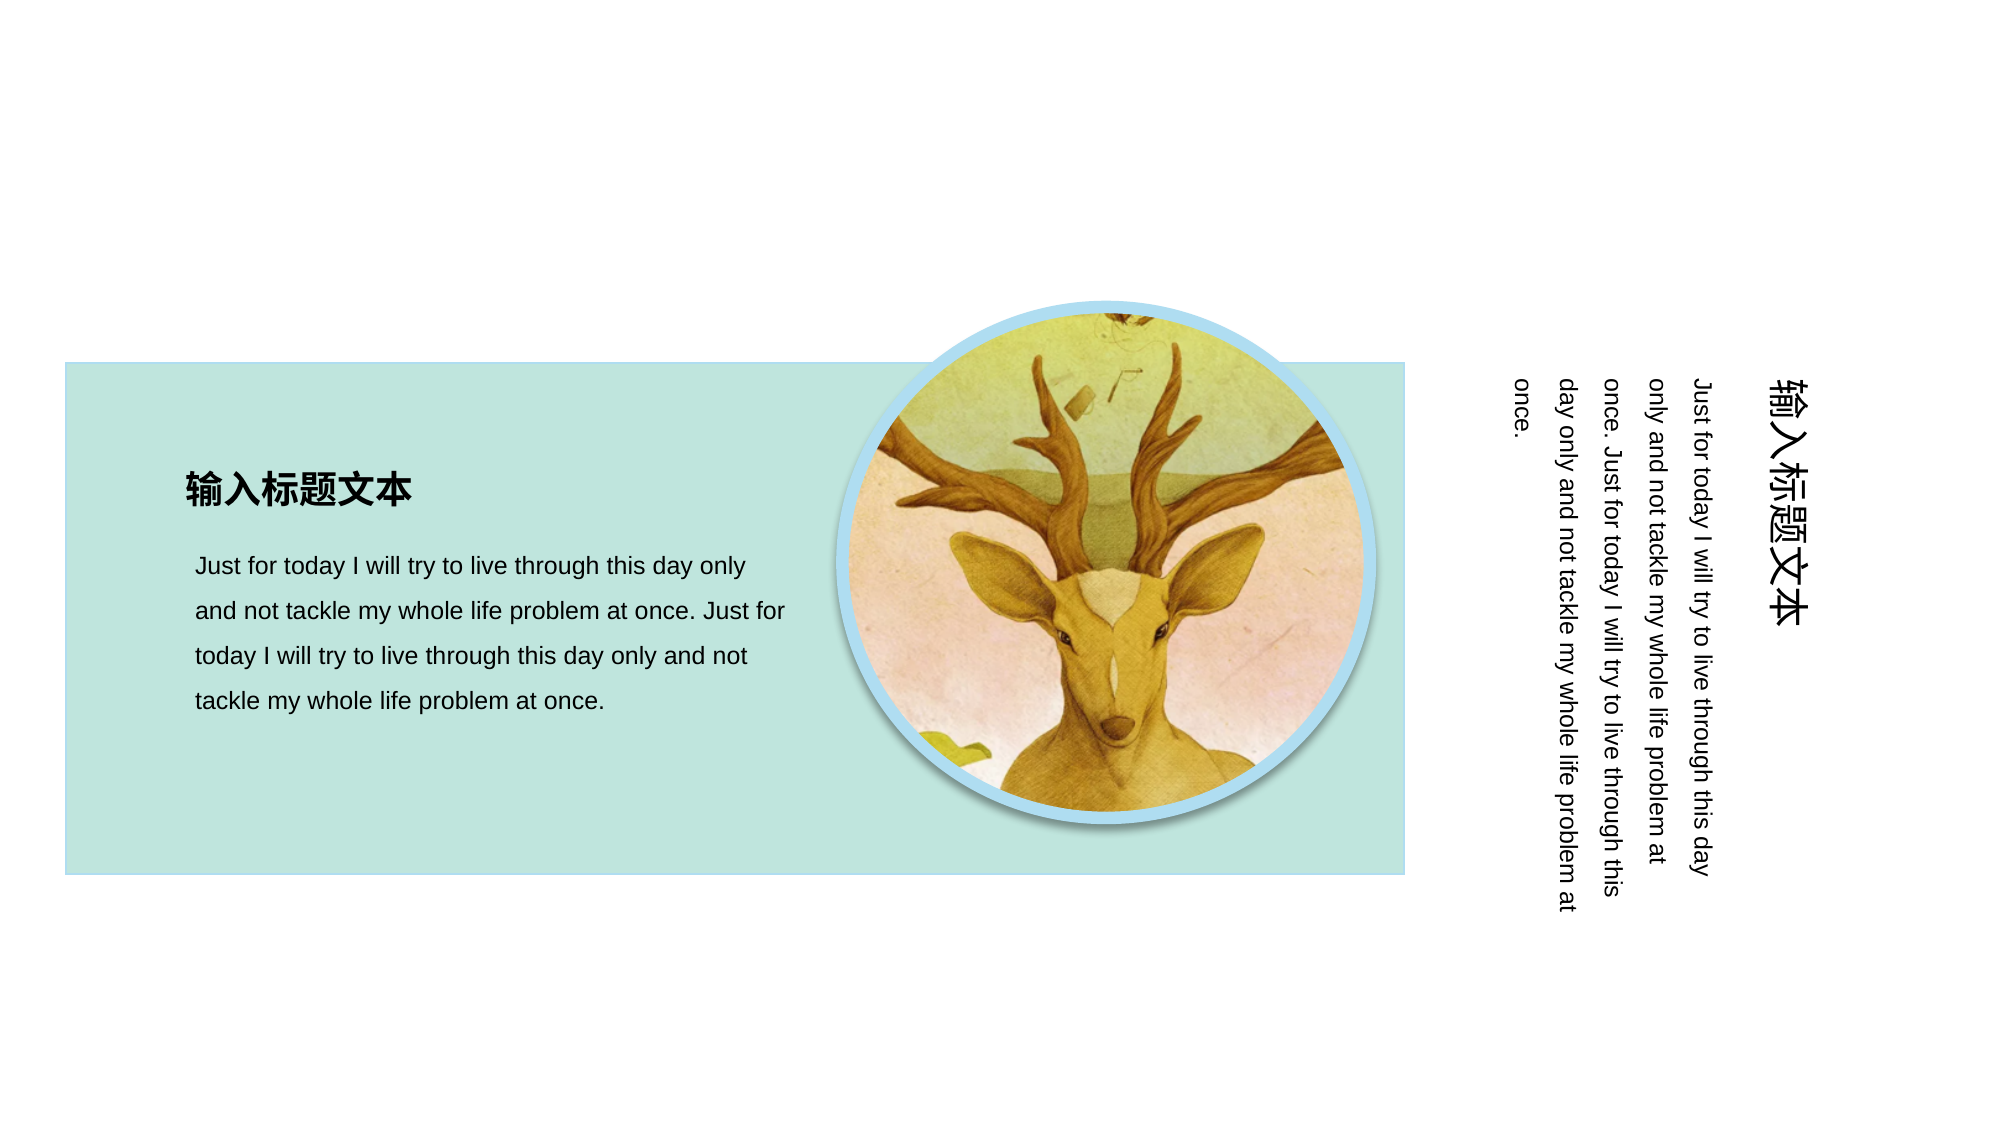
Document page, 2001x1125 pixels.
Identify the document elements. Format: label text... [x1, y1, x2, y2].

text_box [65, 362, 1405, 875]
text_box 输入标题文本 [1742, 363, 1823, 699]
picture [842, 306, 1370, 818]
text_box Just for today I will try to live through this day only and not tackle my whole life problem at once. Just for today I will try to live through this day only and not tackle my whole life problem at once. [1484, 363, 1742, 940]
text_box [170, 457, 809, 740]
